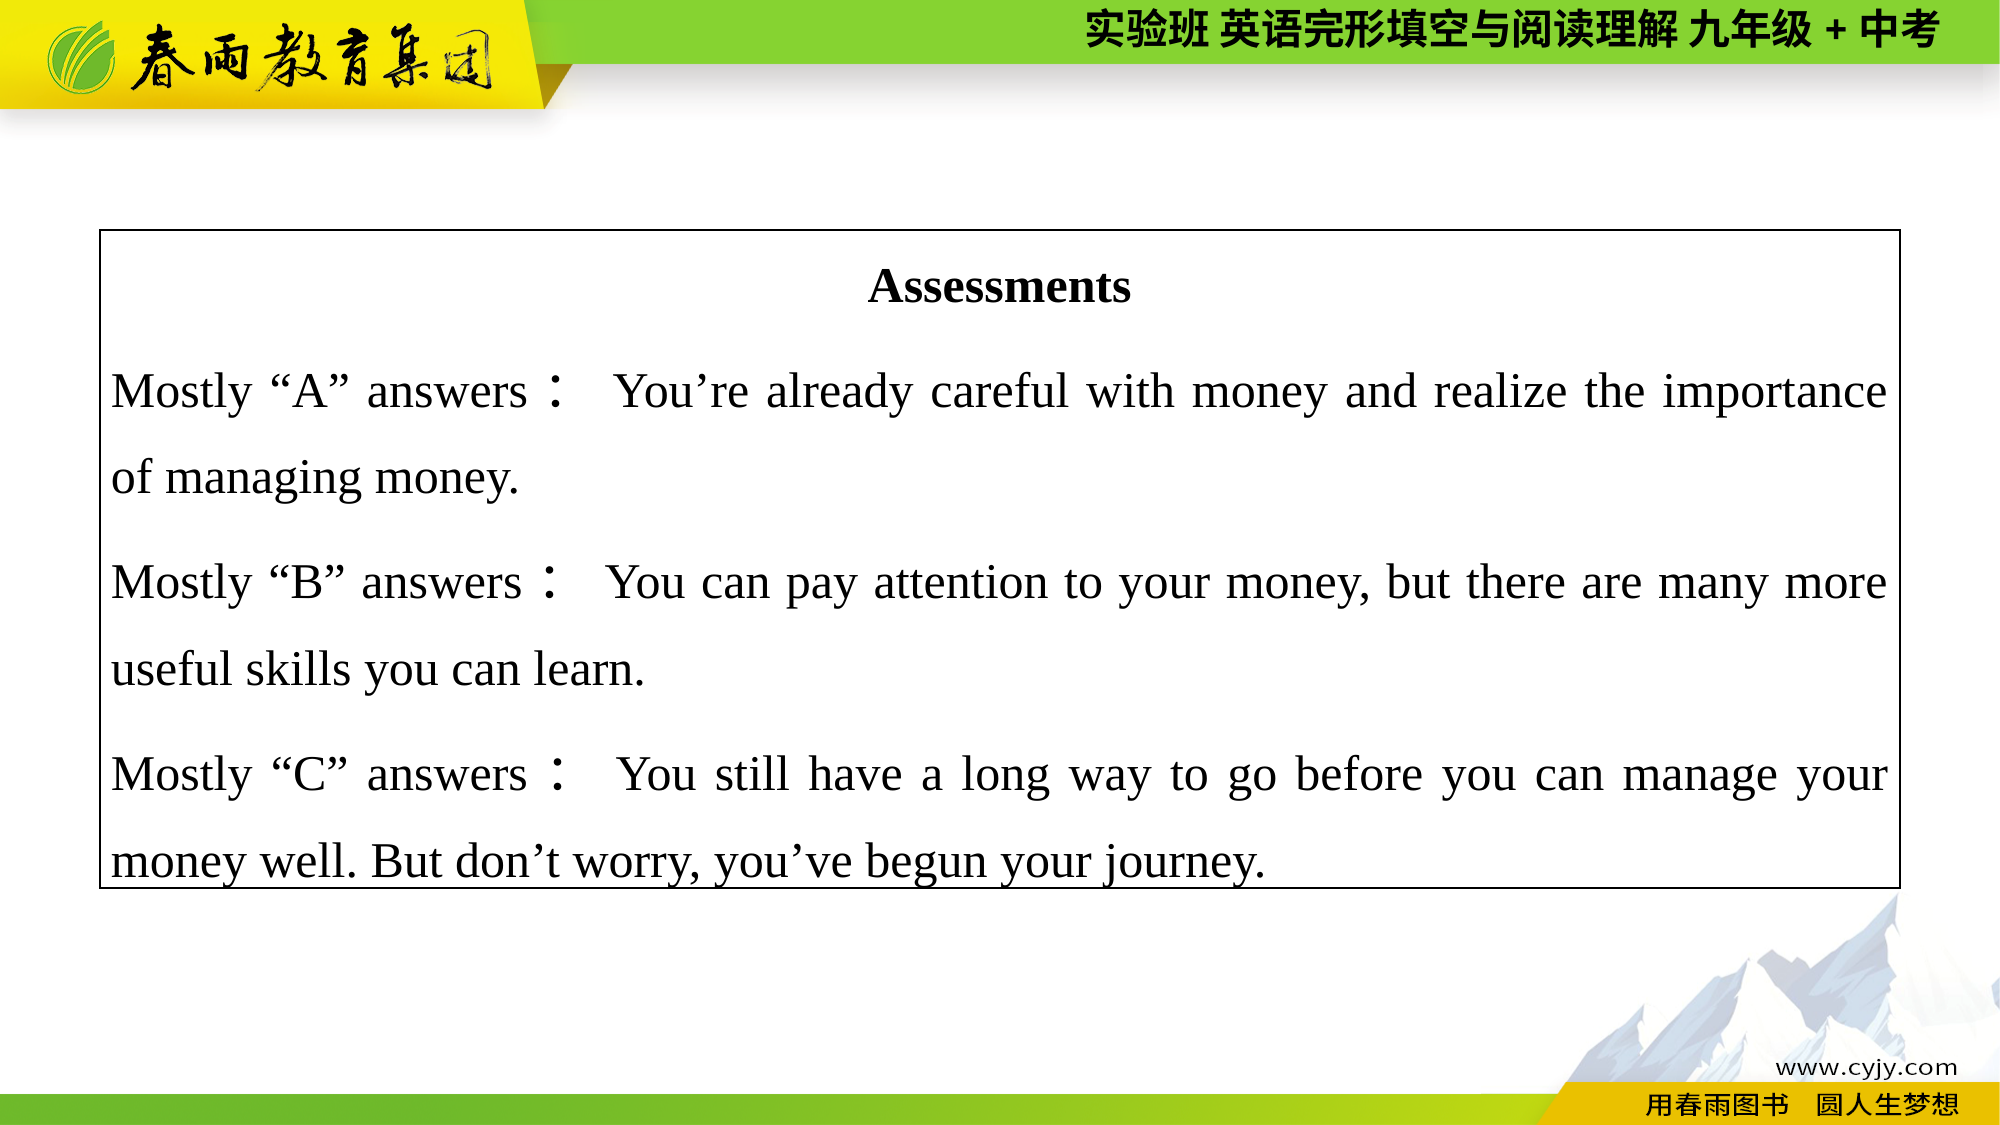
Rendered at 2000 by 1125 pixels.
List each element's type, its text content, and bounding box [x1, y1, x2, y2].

table_header Assessments Mostly “A” answers：You’re already careful with money and realize the importance of managing money. Mostly “B” answers：You can pay attention to your money, but there are many more useful skills you can learn. Mostly “C” answers：You still have a long way to go before you can manage your money well. But don’t worry, you’ve begun your journey. [101, 231, 1899, 887]
picture [0, 0, 2000, 1125]
